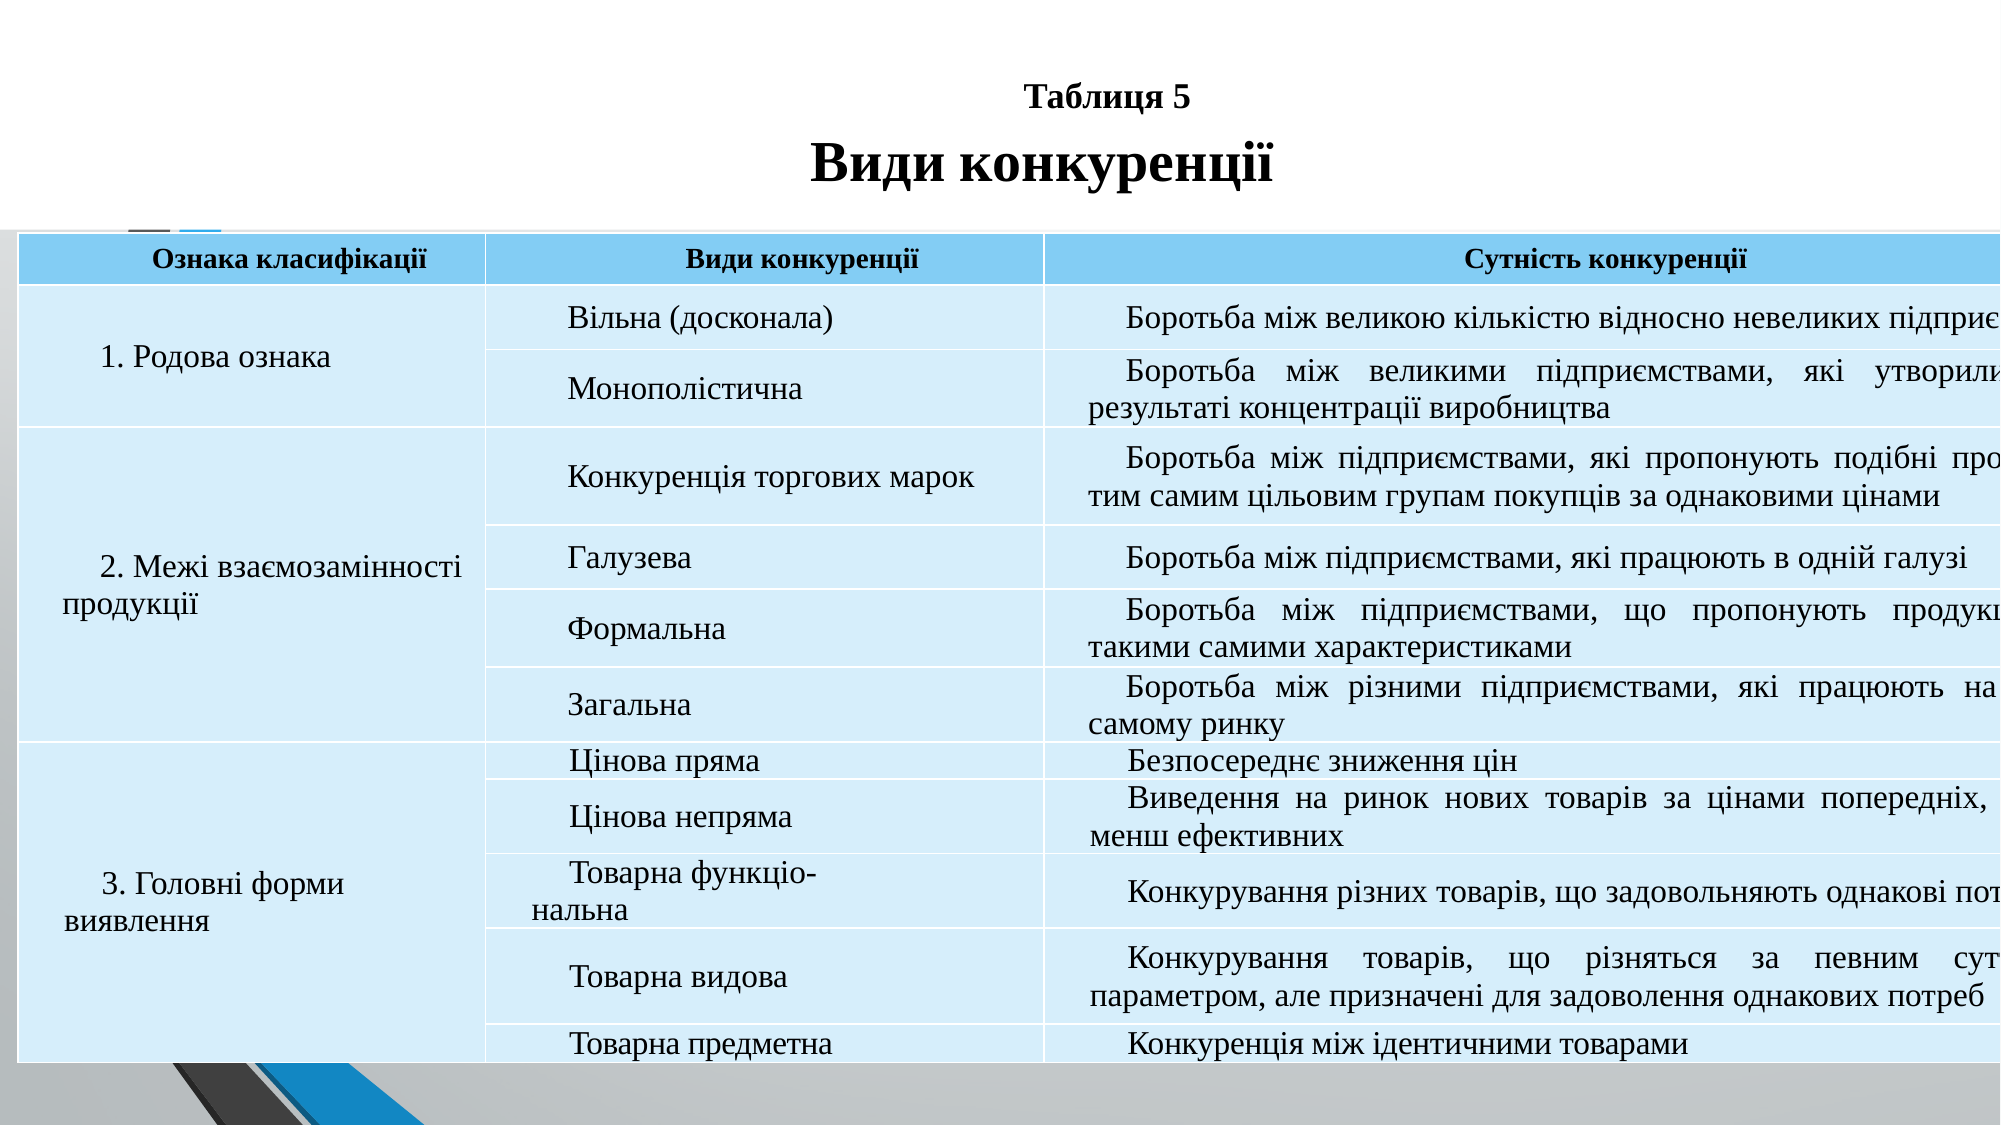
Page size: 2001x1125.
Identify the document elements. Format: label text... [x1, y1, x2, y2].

table_header Види конкуренції [486, 234, 1043, 284]
table_cell Боротьба між великою кількістю відносно невеликих підприємств [1045, 286, 2000, 349]
table_cell Боротьба між підприємствами, які працюють в одній галузі [1045, 526, 2000, 588]
table_cell Товарна функціо- нальна [486, 854, 1043, 927]
table_cell 2. Межі взаємозамінності продукції [19, 428, 485, 741]
table_cell Конкурування товарів, що різняться за певним суттєвим параметром, але призначені для задоволення однакових потреб [1045, 929, 2000, 1023]
table_cell Боротьба між підприємствами, що пропонують продукцію з такими самими характеристиками [1045, 590, 2000, 666]
table_cell Боротьба між різними підприємствами, які працюють на тому самому ринку [1045, 668, 2000, 741]
table_cell Безпосереднє зниження цін [1045, 743, 2000, 778]
table_cell Монополістична [486, 350, 1043, 426]
table_header Ознака класифікації [19, 234, 485, 284]
table_cell Товарна предметна [486, 1025, 1043, 1062]
title Таблиця 5 Види конкуренції [0, 0, 2000, 230]
table_cell Боротьба між великими підприємствами, які утворились у результаті концентрації виробництва [1045, 350, 2000, 426]
table_cell Конкуренція між ідентичними товарами [1045, 1025, 2000, 1062]
table_cell 1. Родова ознака [19, 286, 485, 426]
table_cell Цінова непряма [486, 780, 1043, 853]
table_cell Цінова пряма [486, 743, 1043, 778]
table_cell Товарна видова [486, 929, 1043, 1023]
table_cell Конкурування різних товарів, що задовольняють однакові потреби [1045, 854, 2000, 927]
table_header Сутність конкуренції [1045, 234, 2000, 284]
table_cell 3. Головні форми виявлення [19, 743, 485, 1062]
table_cell Вільна (досконала) [486, 286, 1043, 349]
table_cell Галузева [486, 526, 1043, 588]
table_cell Конкуренція торгових марок [486, 428, 1043, 524]
table_cell Формальна [486, 590, 1043, 666]
table_cell Виведення на ринок нових товарів за цінами попередніх, тобто менш ефективних [1045, 780, 2000, 853]
table_cell Боротьба між підприємствами, які пропонують подібні продукти тим самим цільовим групам покупців за однаковими цінами [1045, 428, 2000, 524]
table_cell Загальна [486, 668, 1043, 741]
